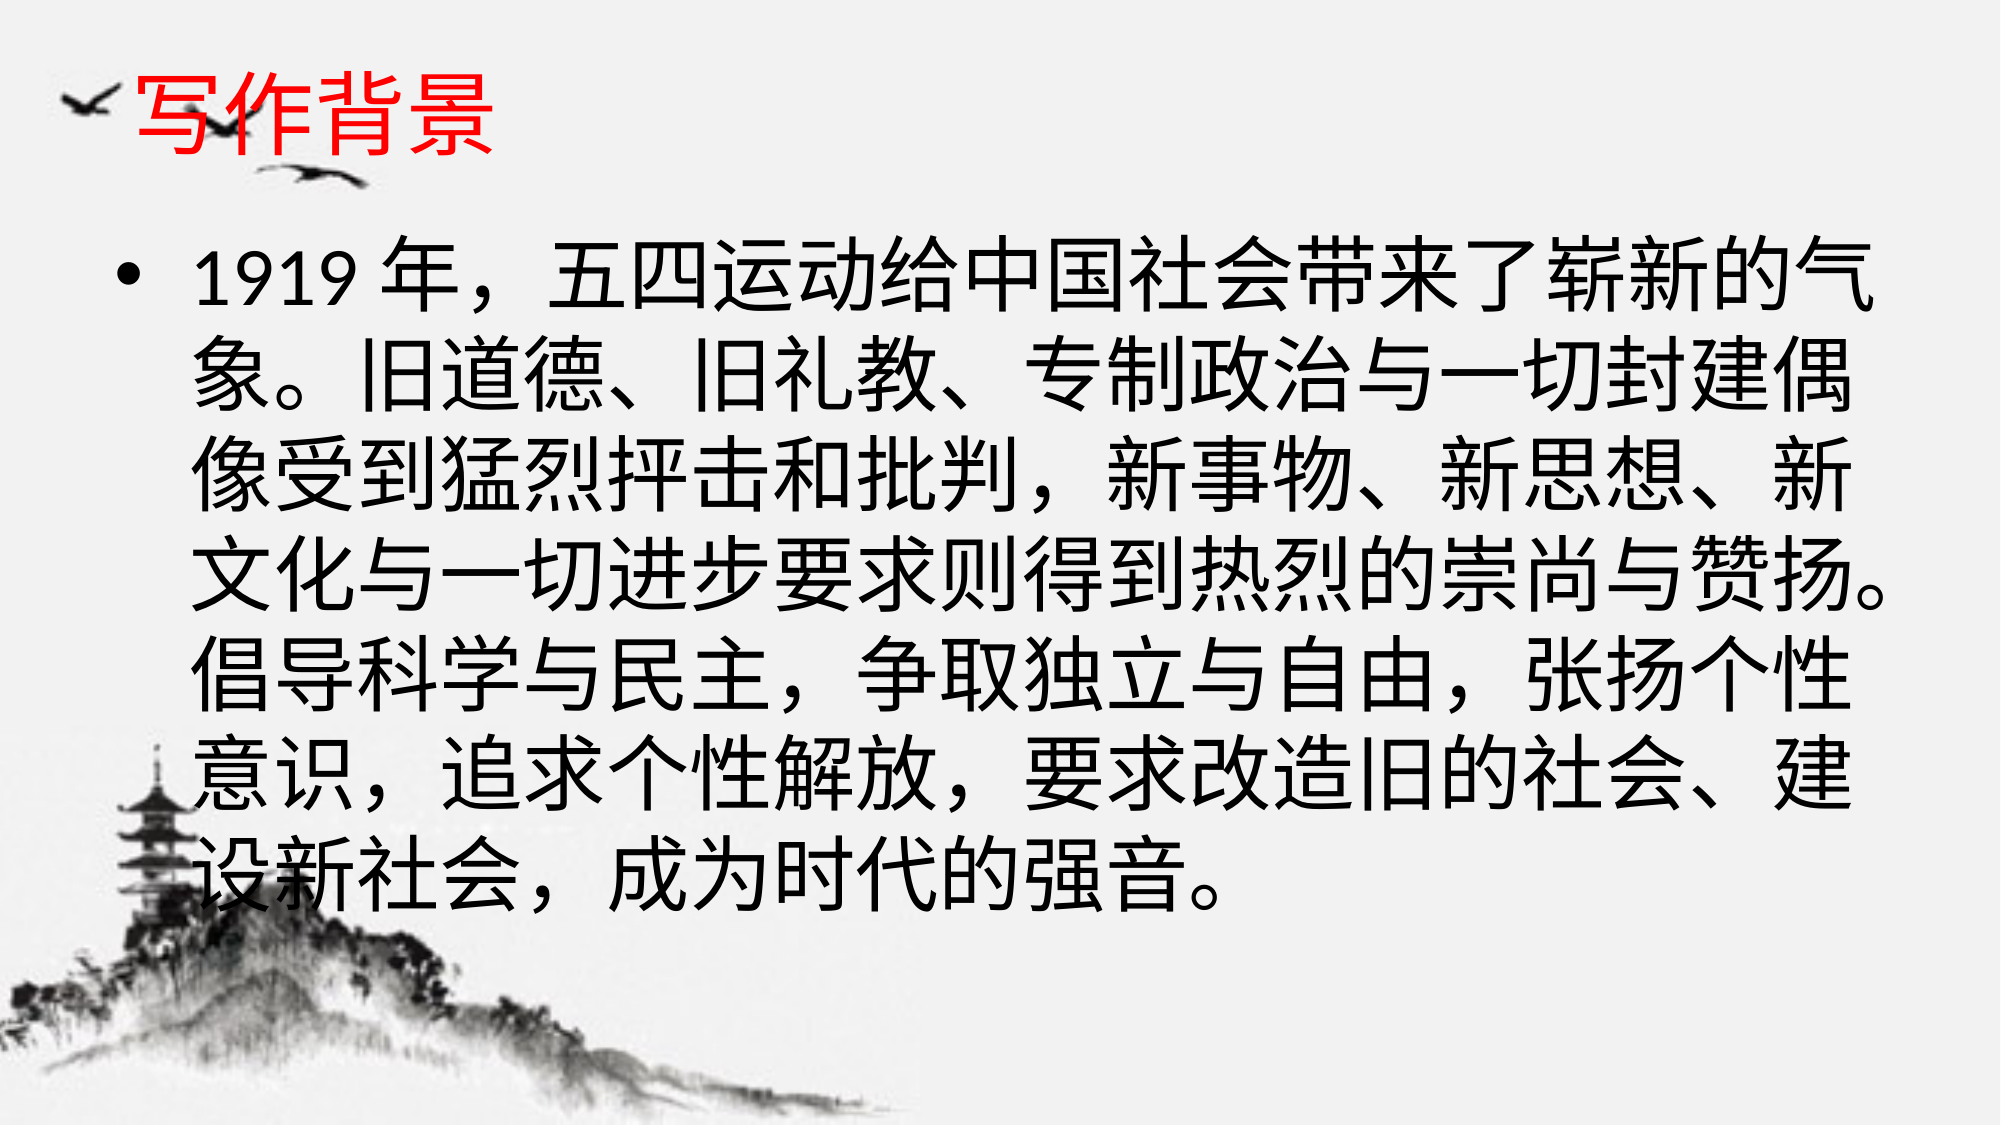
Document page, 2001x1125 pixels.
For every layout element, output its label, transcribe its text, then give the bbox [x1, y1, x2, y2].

list 1919年，五四运动给中国社会带来了崭新的气象。旧道德、旧礼教、专制政治与一切封建偶像受到猛烈抨击和批判，新事物、新思想、新文化与一切进步要求则得到热烈的崇尚与赞扬。倡导科学与民主，争取独立与自由，张扬个性意识，追求个性解放，要求改造旧的社会、建设新社会，成为时代的强音。 [99, 214, 1930, 1023]
title 写作背景 [0, 27, 644, 197]
picture [0, 0, 2001, 1125]
